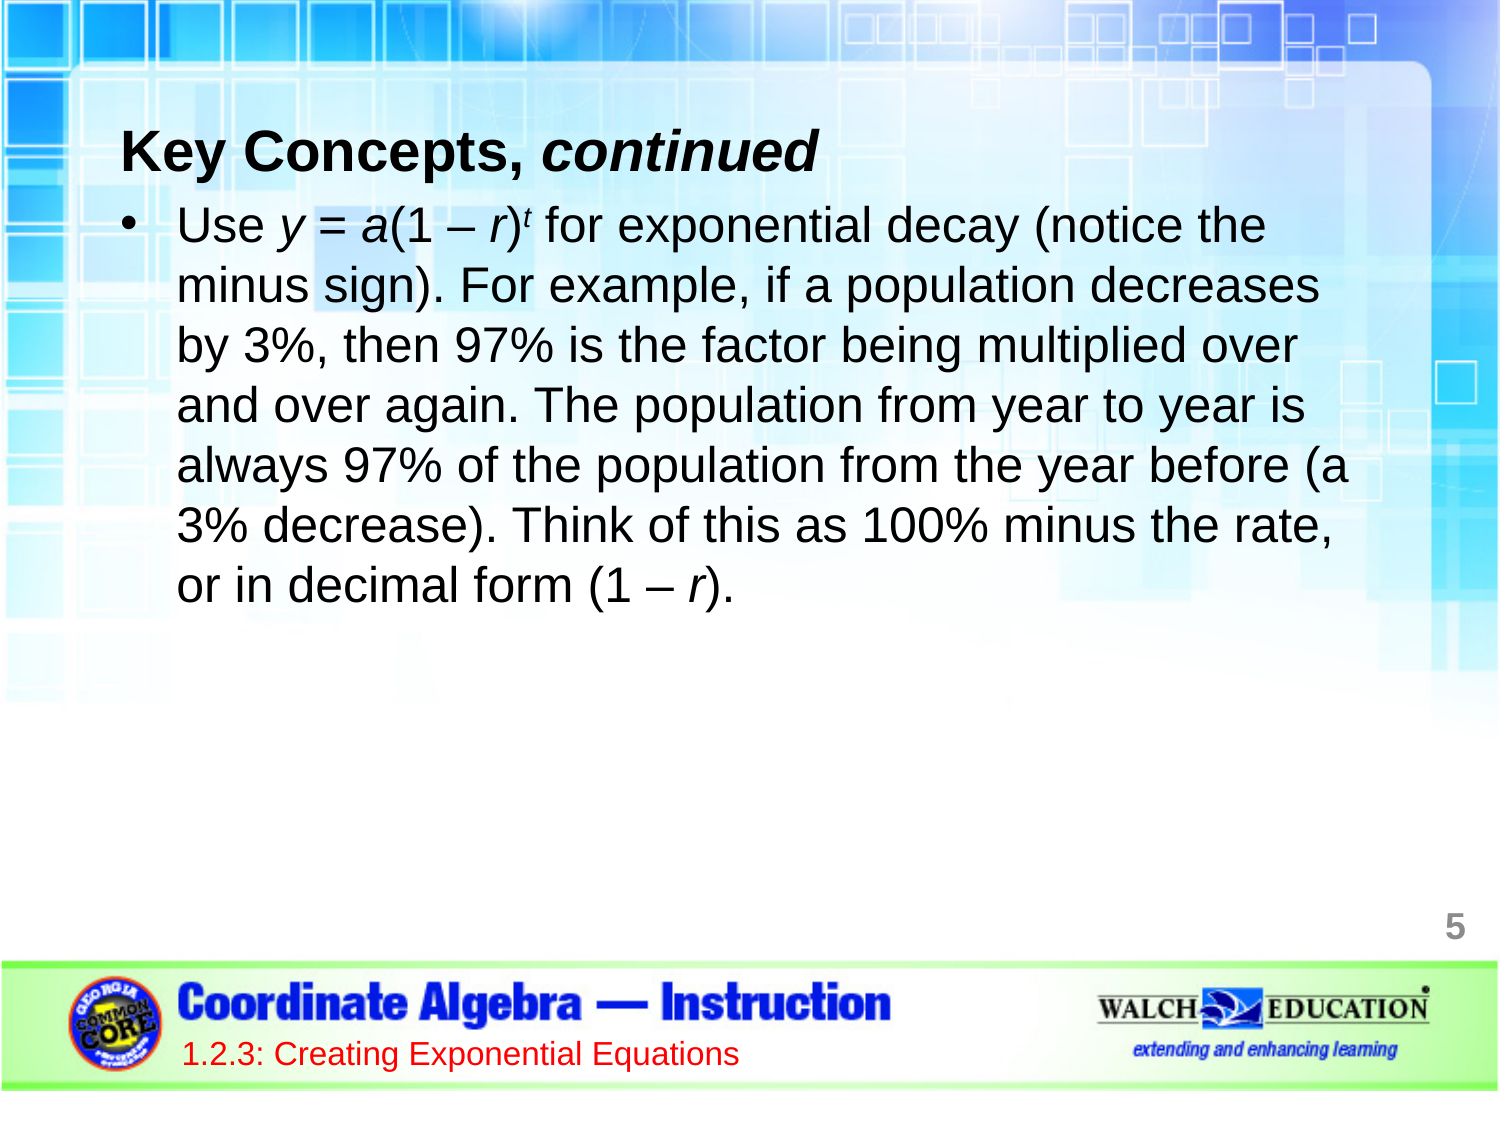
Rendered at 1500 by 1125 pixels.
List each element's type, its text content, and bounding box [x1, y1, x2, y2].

list 1.2.3: Creating Exponential Equations [166, 1024, 1074, 1069]
subtitle Key Concepts, continued Use y = a(1 – r)t for exponential decay (notice the minus sign). For example, if a population decreases by 3%, then 97% is the factor being multiplied over and over again. The population from year to year is always 97% of the population from the year before (a 3% decrease). Think of this as 100% minus the rate, or in decimal form (1 – r). [105, 105, 1394, 925]
picture [1, 0, 1500, 1091]
slide_number 5 [1361, 901, 1481, 949]
